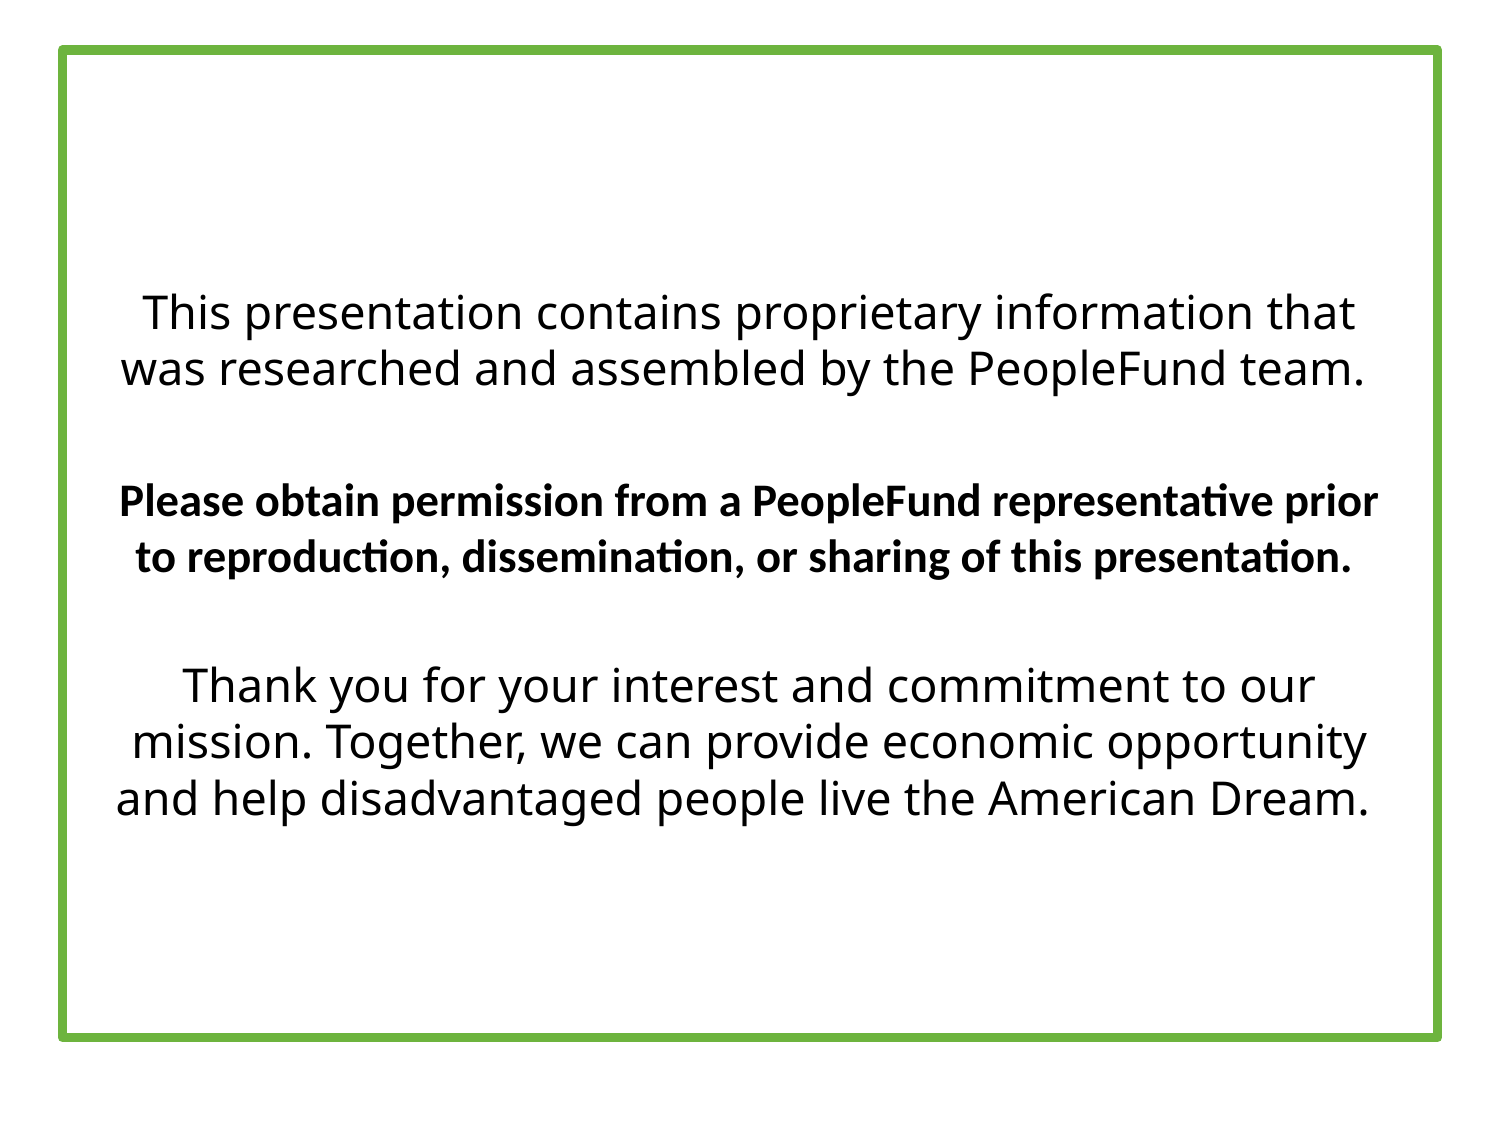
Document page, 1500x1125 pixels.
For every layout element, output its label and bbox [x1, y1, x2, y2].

text_box [60, 48, 1439, 1040]
